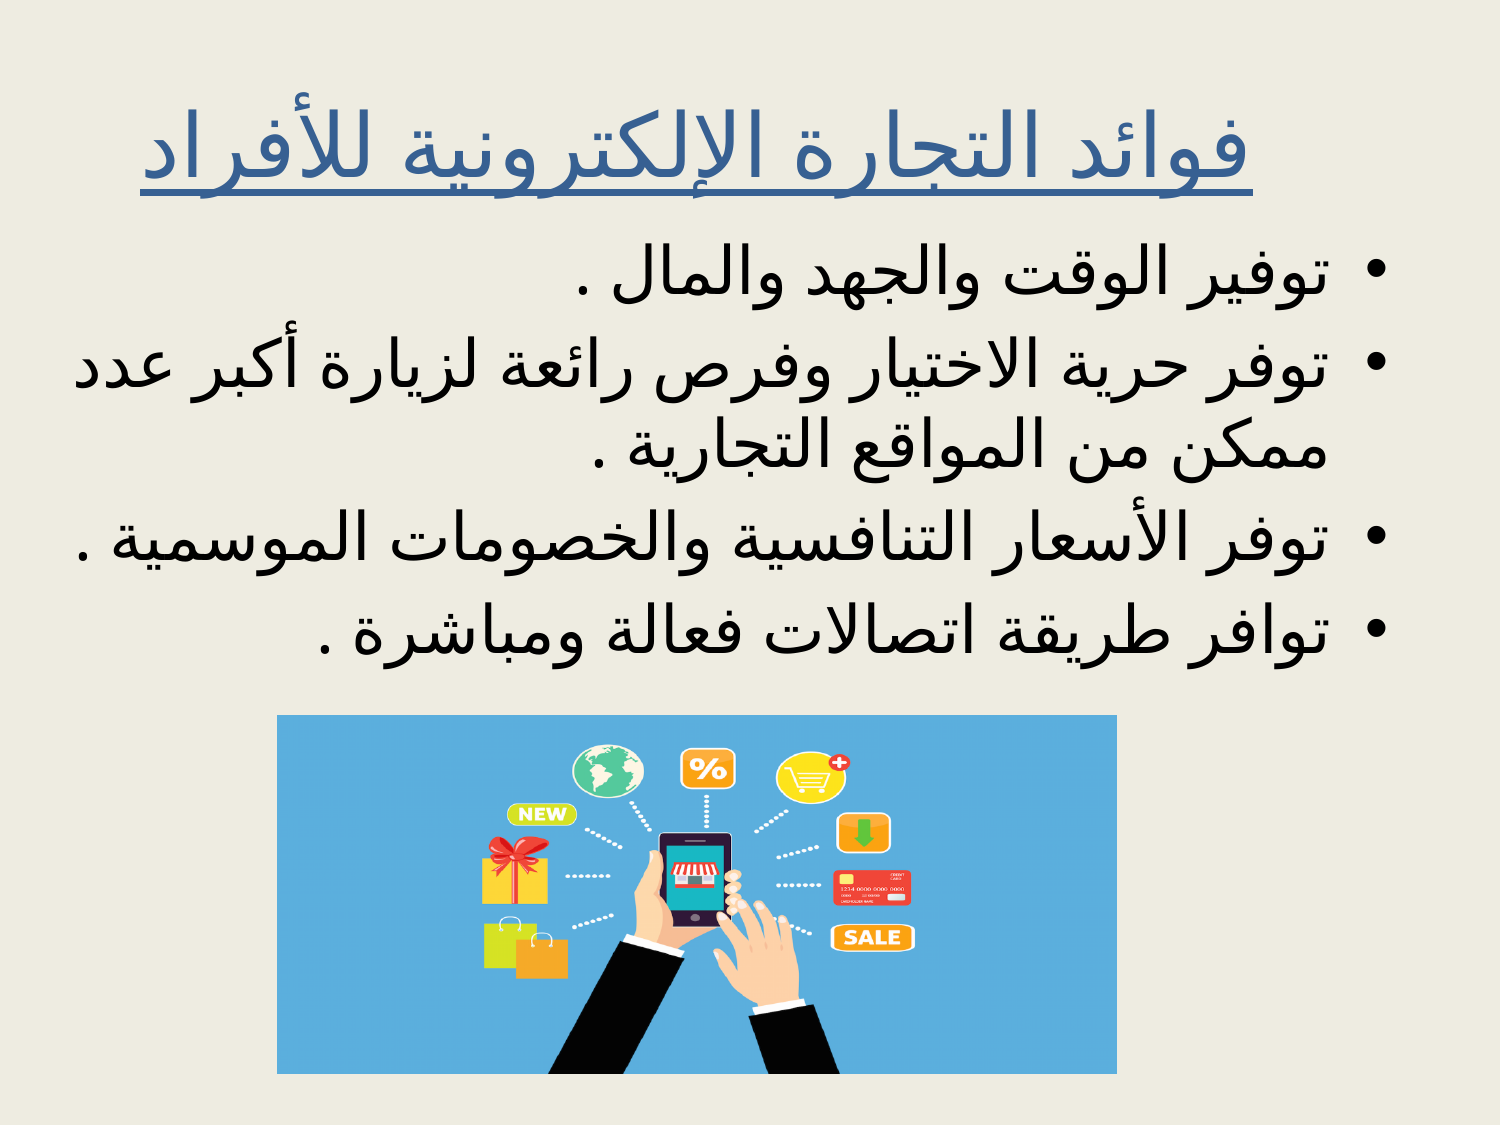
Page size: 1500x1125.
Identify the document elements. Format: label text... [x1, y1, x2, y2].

title فوائد التجارة الإلكترونية للأفراد [123, 30, 1294, 219]
list توفير الوقت والجهد والمال . توفر حرية الاختيار وفرص رائعة لزيارة أكبر عدد ممكن من المواقع التجارية . توفر الأسعار التنافسية والخصومات الموسمية . توافر طريقة اتصالات فعالة ومباشرة . [53, 219, 1404, 805]
picture [277, 715, 1117, 1075]
